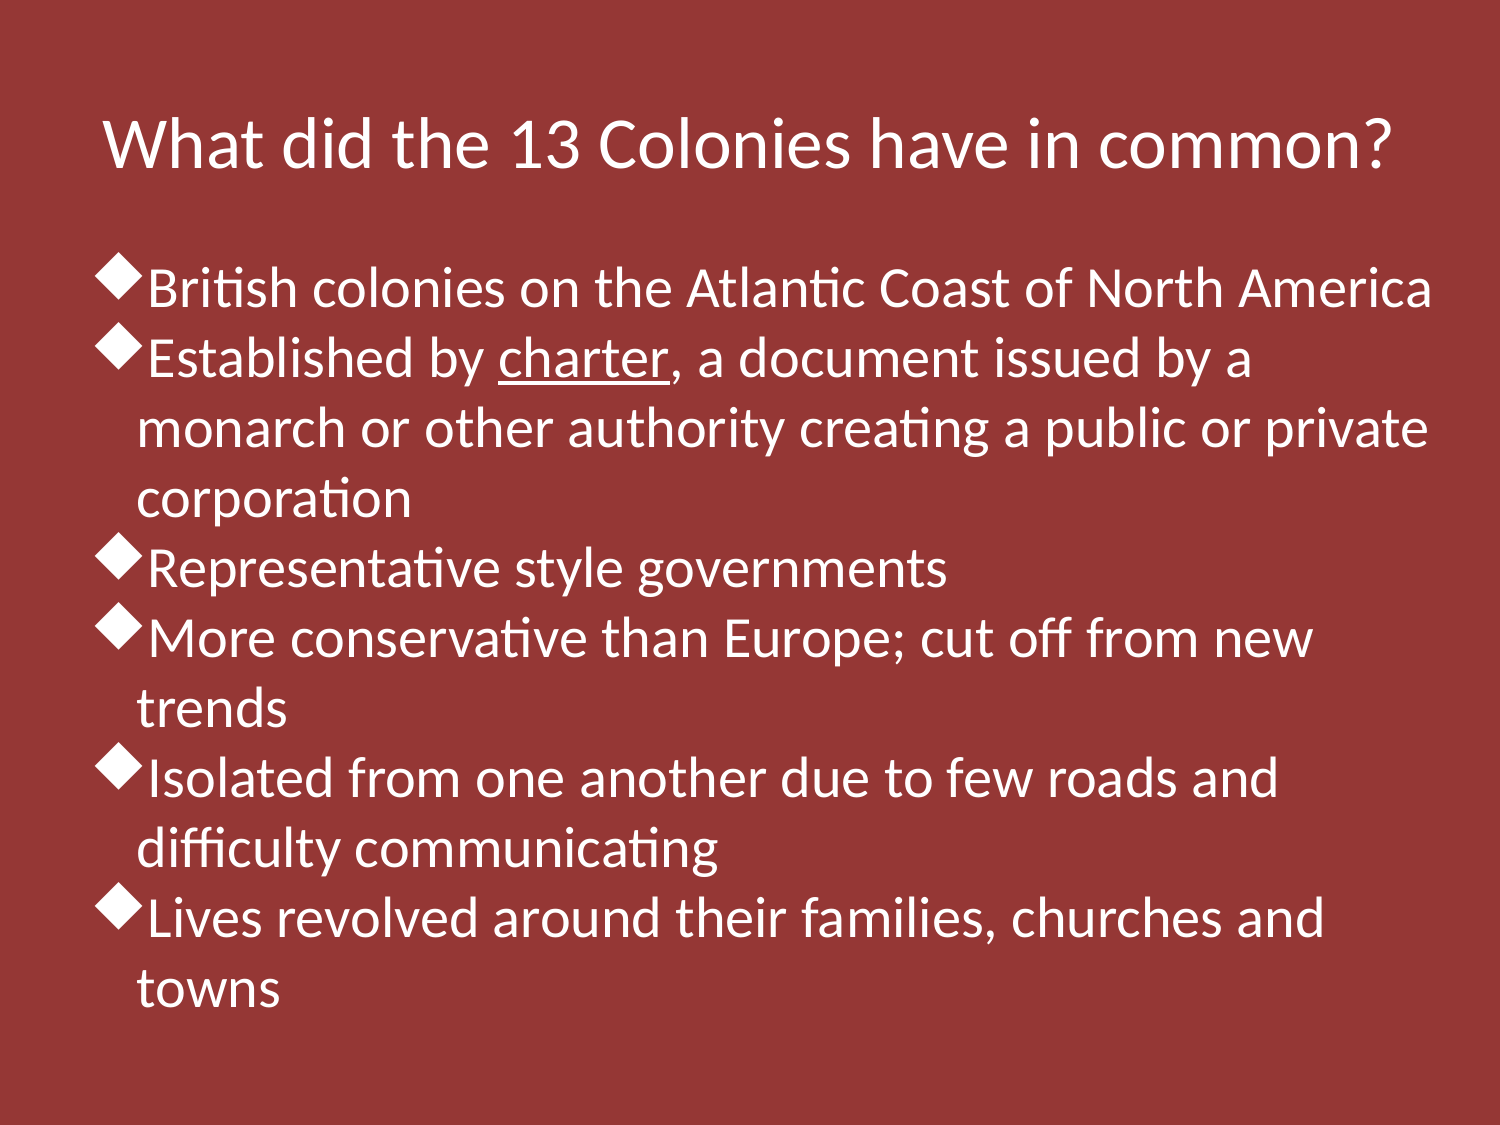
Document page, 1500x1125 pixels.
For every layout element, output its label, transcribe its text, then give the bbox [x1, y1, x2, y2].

title What did the 13 Colonies have in common? [75, 45, 1425, 233]
text_box British colonies on the Atlantic Coast of North America Established by charter, a document issued by a monarch or other authority creating a public or private corporation Representative style governments More conservative than Europe; cut off from new trends Isolated from one another due to few roads and difficulty communicating Lives revolved around their families, churches and towns [75, 241, 1464, 1117]
